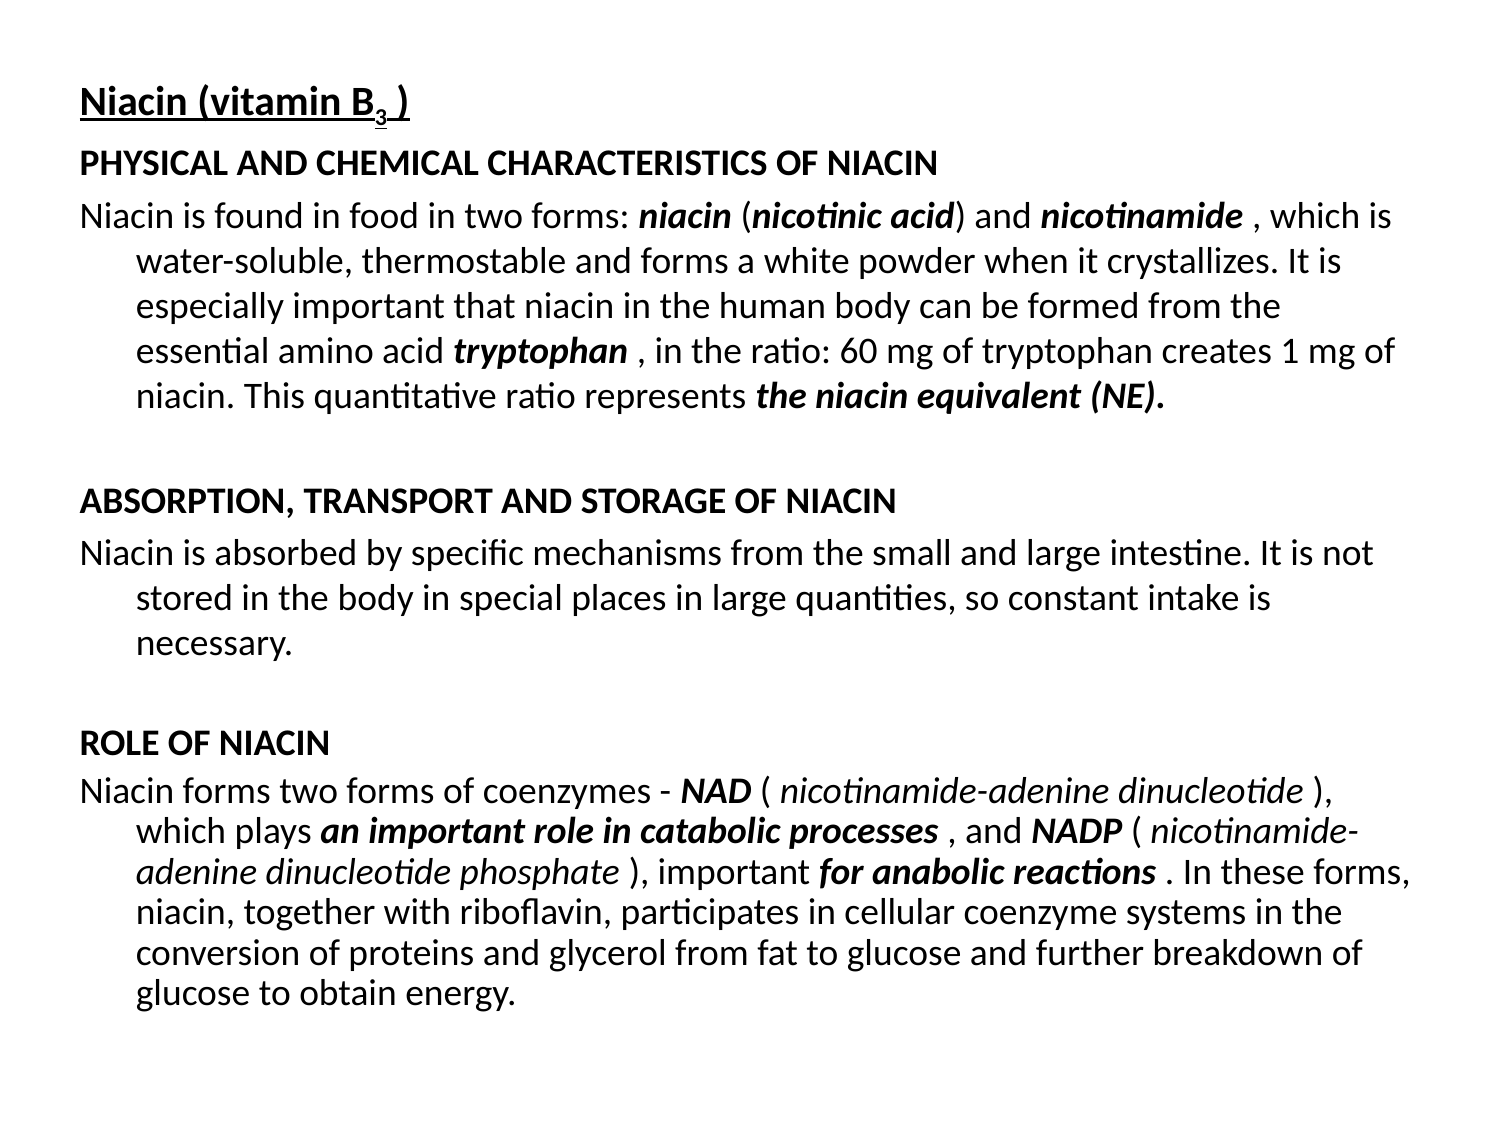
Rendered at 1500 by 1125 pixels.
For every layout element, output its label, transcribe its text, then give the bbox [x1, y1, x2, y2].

text_box Niacin (vitamin B3 ) PHYSICAL AND CHEMICAL CHARACTERISTICS OF NIACIN Niacin is found in food in two forms: niacin (nicotinic acid) and nicotinamide , which is water-soluble, thermostable and forms a white powder when it crystallizes. It is especially important that niacin in the human body can be formed from the essential amino acid tryptophan , in the ratio: 60 mg of tryptophan creates 1 mg of niacin. This quantitative ratio represents the niacin equivalent (NE). ABSORPTION, TRANSPORT AND STORAGE OF NIACIN Niacin is absorbed by specific mechanisms from the small and large intestine. It is not stored in the body in special places in large quantities, so constant intake is necessary. ROLE OF NIACIN Niacin forms two forms of coenzymes - NAD ( nicotinamide-adenine dinucleotide ), which plays an important role in catabolic processes , and NADP ( nicotinamide-adenine dinucleotide phosphate ), important for anabolic reactions . In these forms, niacin, together with riboflavin, participates in cellular coenzyme systems in the conversion of proteins and glycerol from fat to glucose and further breakdown of glucose to obtain energy. [64, 66, 1428, 1125]
